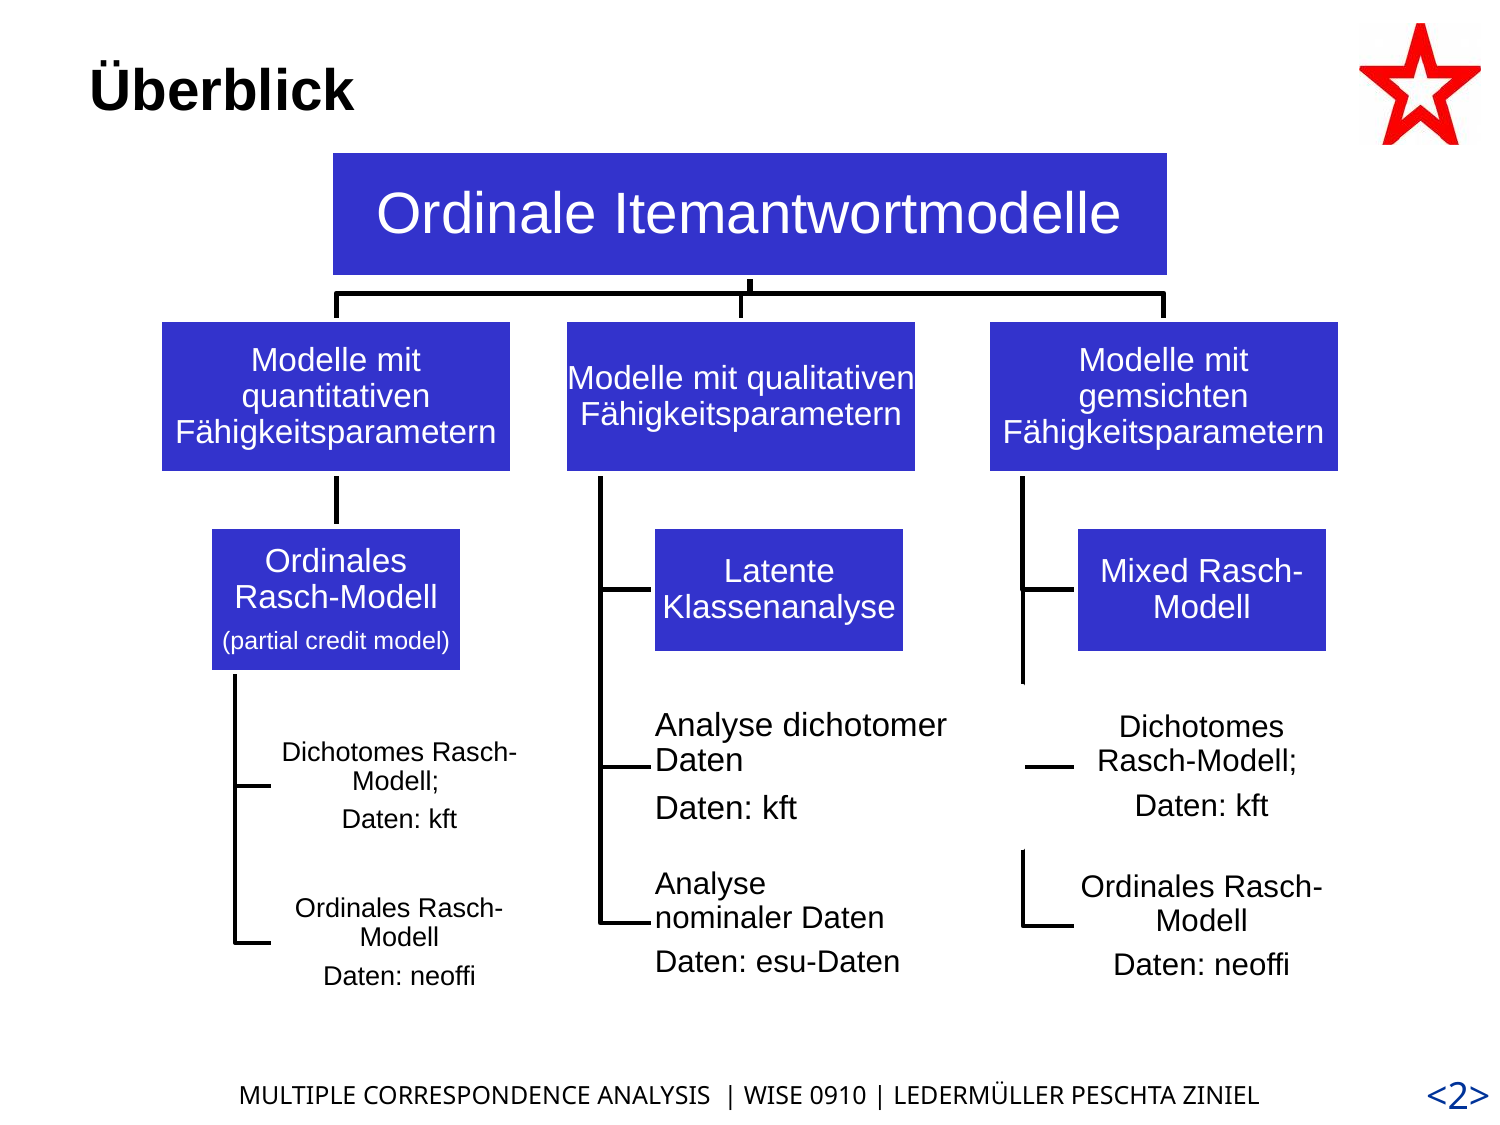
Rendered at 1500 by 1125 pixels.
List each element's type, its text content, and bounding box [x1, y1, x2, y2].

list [23, 140, 1477, 1067]
title Überblick [75, 45, 1425, 140]
picture [1359, 23, 1481, 145]
slide_number <2> [1296, 1064, 1500, 1120]
